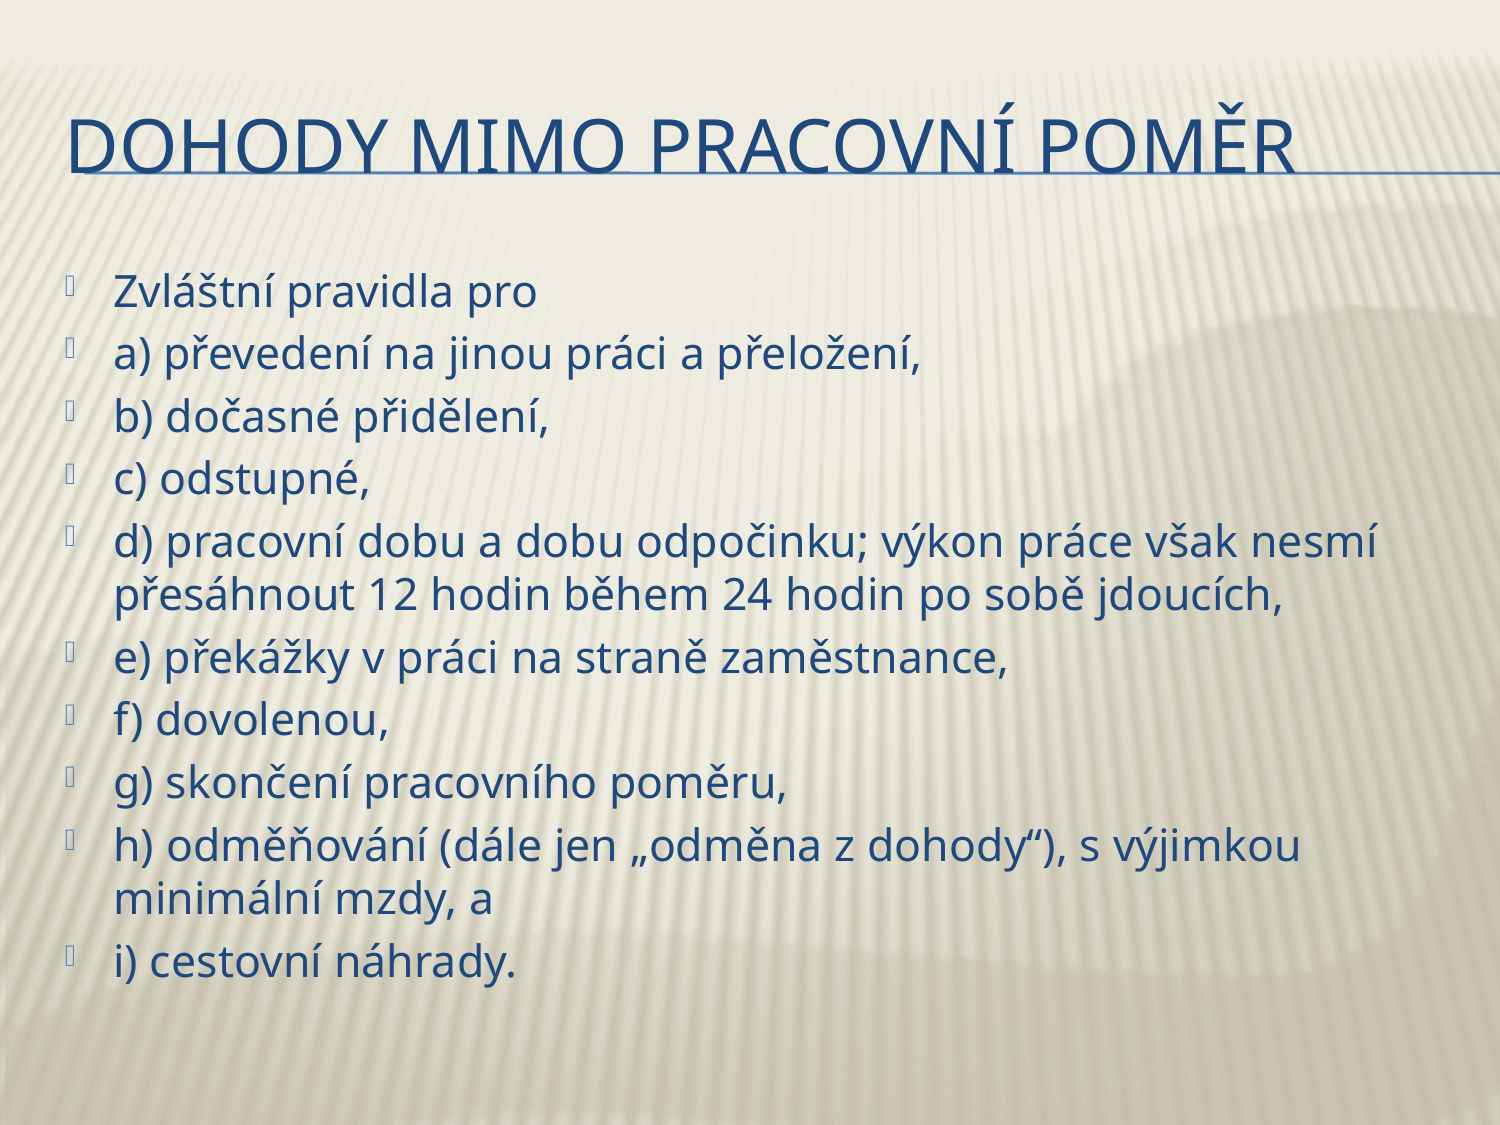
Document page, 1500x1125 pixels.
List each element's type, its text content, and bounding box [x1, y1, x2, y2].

list Zvláštní pravidla pro a) převedení na jinou práci a přeložení, b) dočasné přidělení, c) odstupné, d) pracovní dobu a dobu odpočinku; výkon práce však nesmí přesáhnout 12 hodin během 24 hodin po sobě jdoucích, e) překážky v práci na straně zaměstnance, f) dovolenou, g) skončení pracovního poměru, h) odměňování (dále jen „odměna z dohody“), s výjimkou minimální mzdy, a i) cestovní náhrady. [50, 254, 1475, 998]
title Dohody mimo pracovní poměr [50, 75, 1475, 213]
